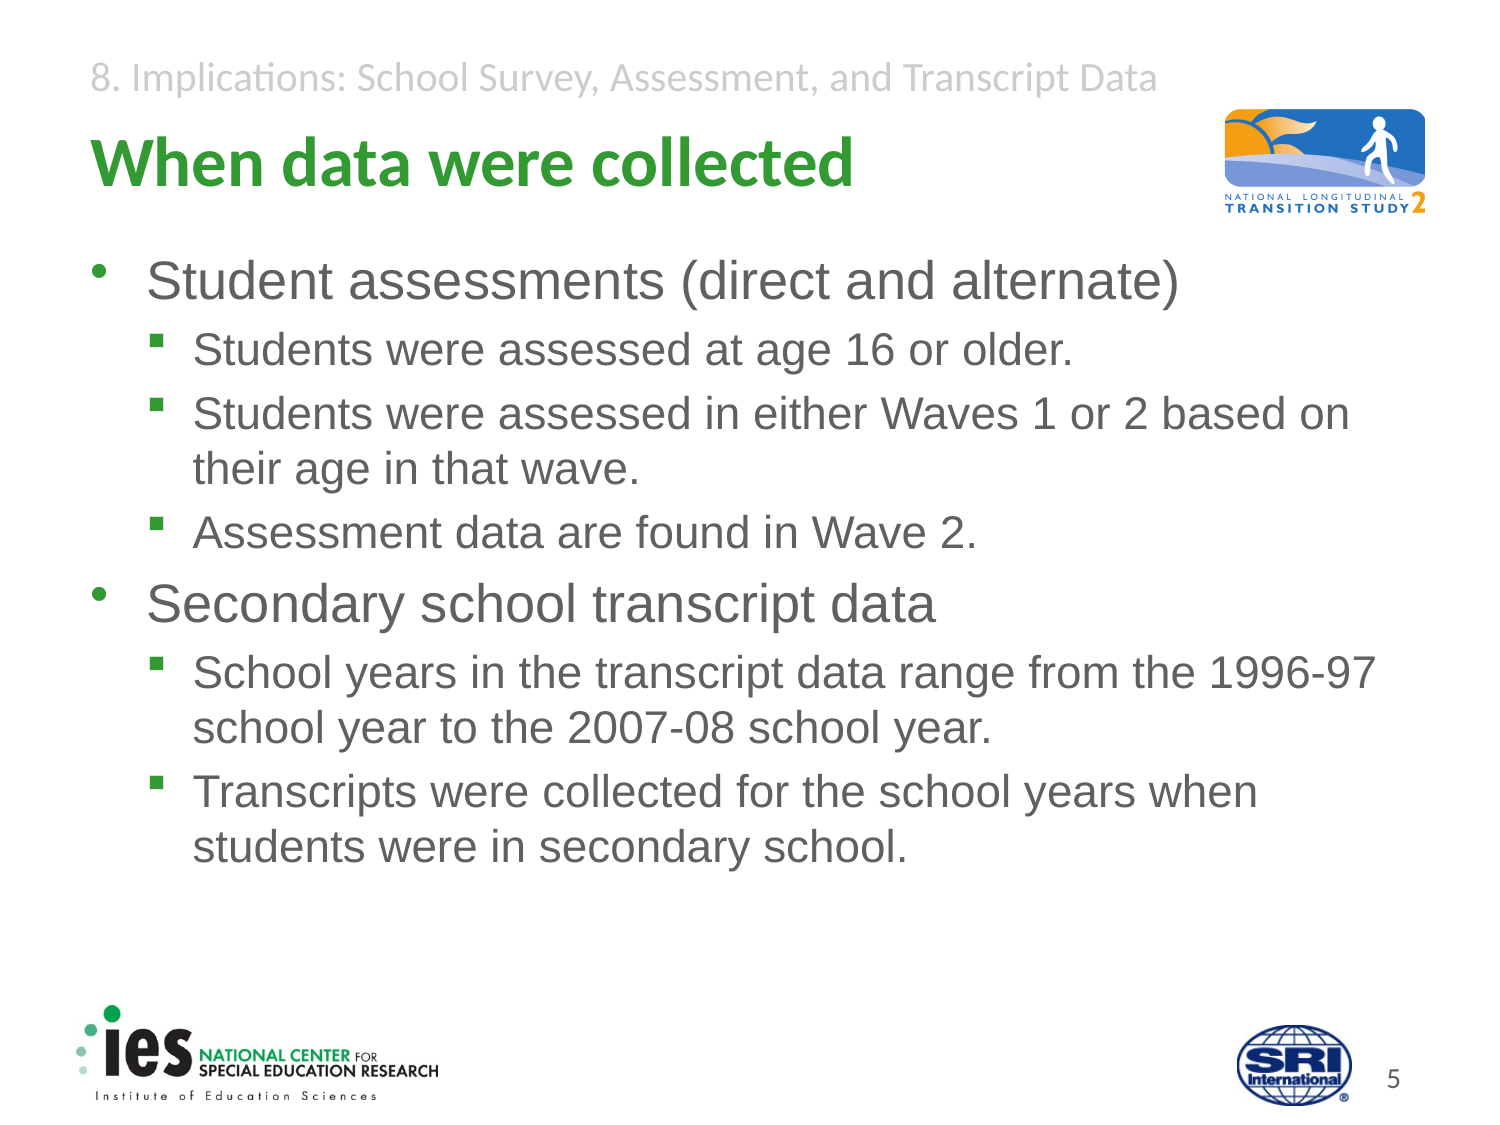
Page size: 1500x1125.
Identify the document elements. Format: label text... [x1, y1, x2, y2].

picture [76, 1005, 438, 1100]
slide_number 4 [1312, 1051, 1417, 1125]
list Student assessments (direct and alternate) Students were assessed at age 16 or older. Students were assessed in either Waves 1 or 2 based on their age in that wave. Assessment data are found in Wave 2. Secondary school transcript data School years in the transcript data range from the 1996-97 school year to the 2007-08 school year. Transcripts were collected for the school years when students were in secondary school. [74, 237, 1426, 981]
picture [1237, 1025, 1352, 1106]
title When data were collected [74, 90, 1426, 226]
